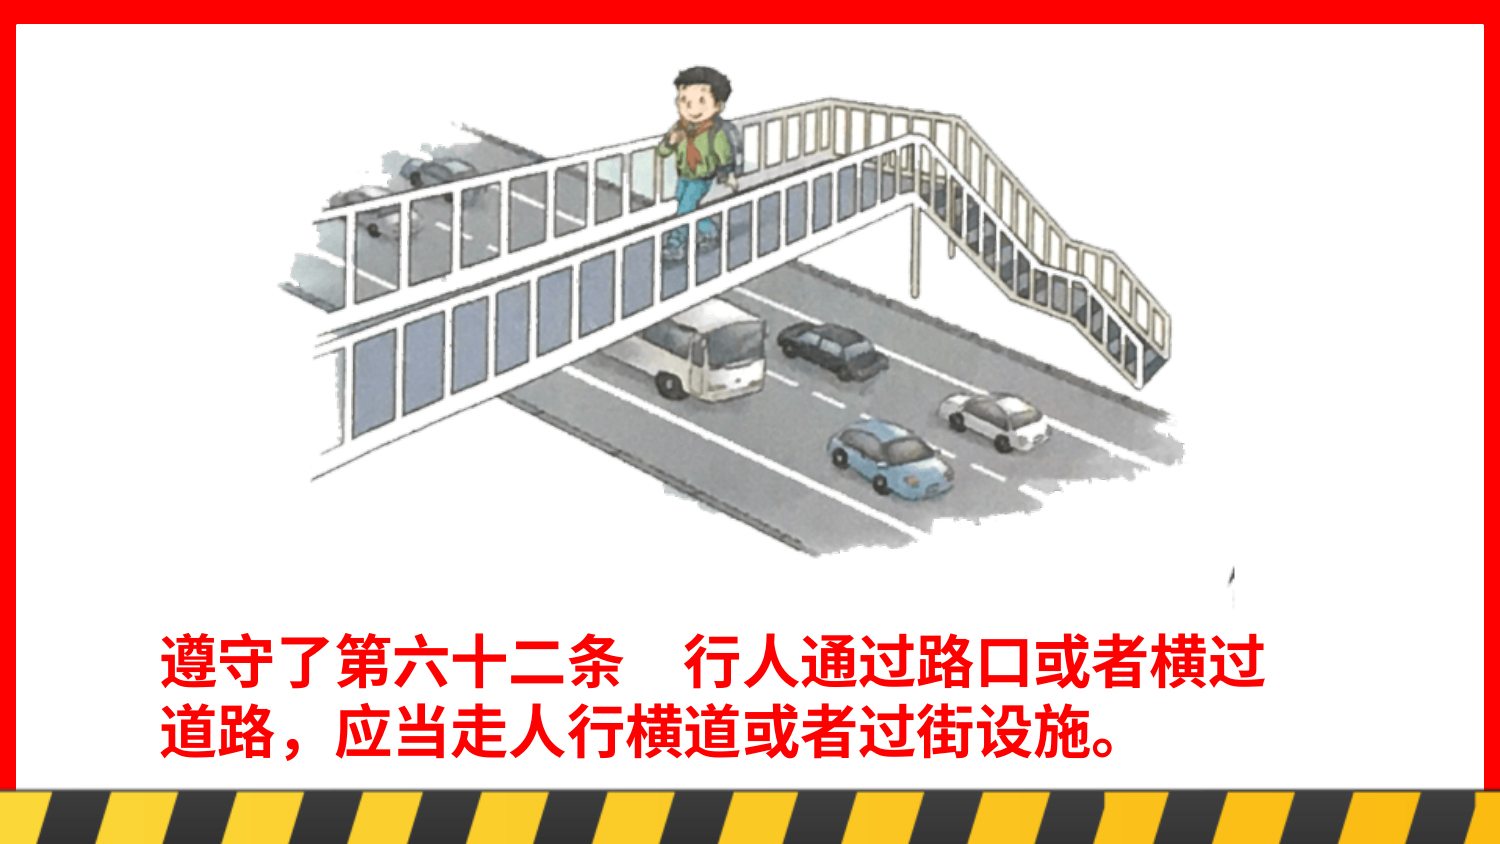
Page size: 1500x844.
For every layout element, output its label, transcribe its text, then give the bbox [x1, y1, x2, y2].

text_box 遵守了第六十二条 行人通过路口或者横过道路，应当走人行横道或者过街设施。 [144, 617, 1317, 773]
picture [0, 774, 1500, 844]
picture [230, 0, 1269, 629]
